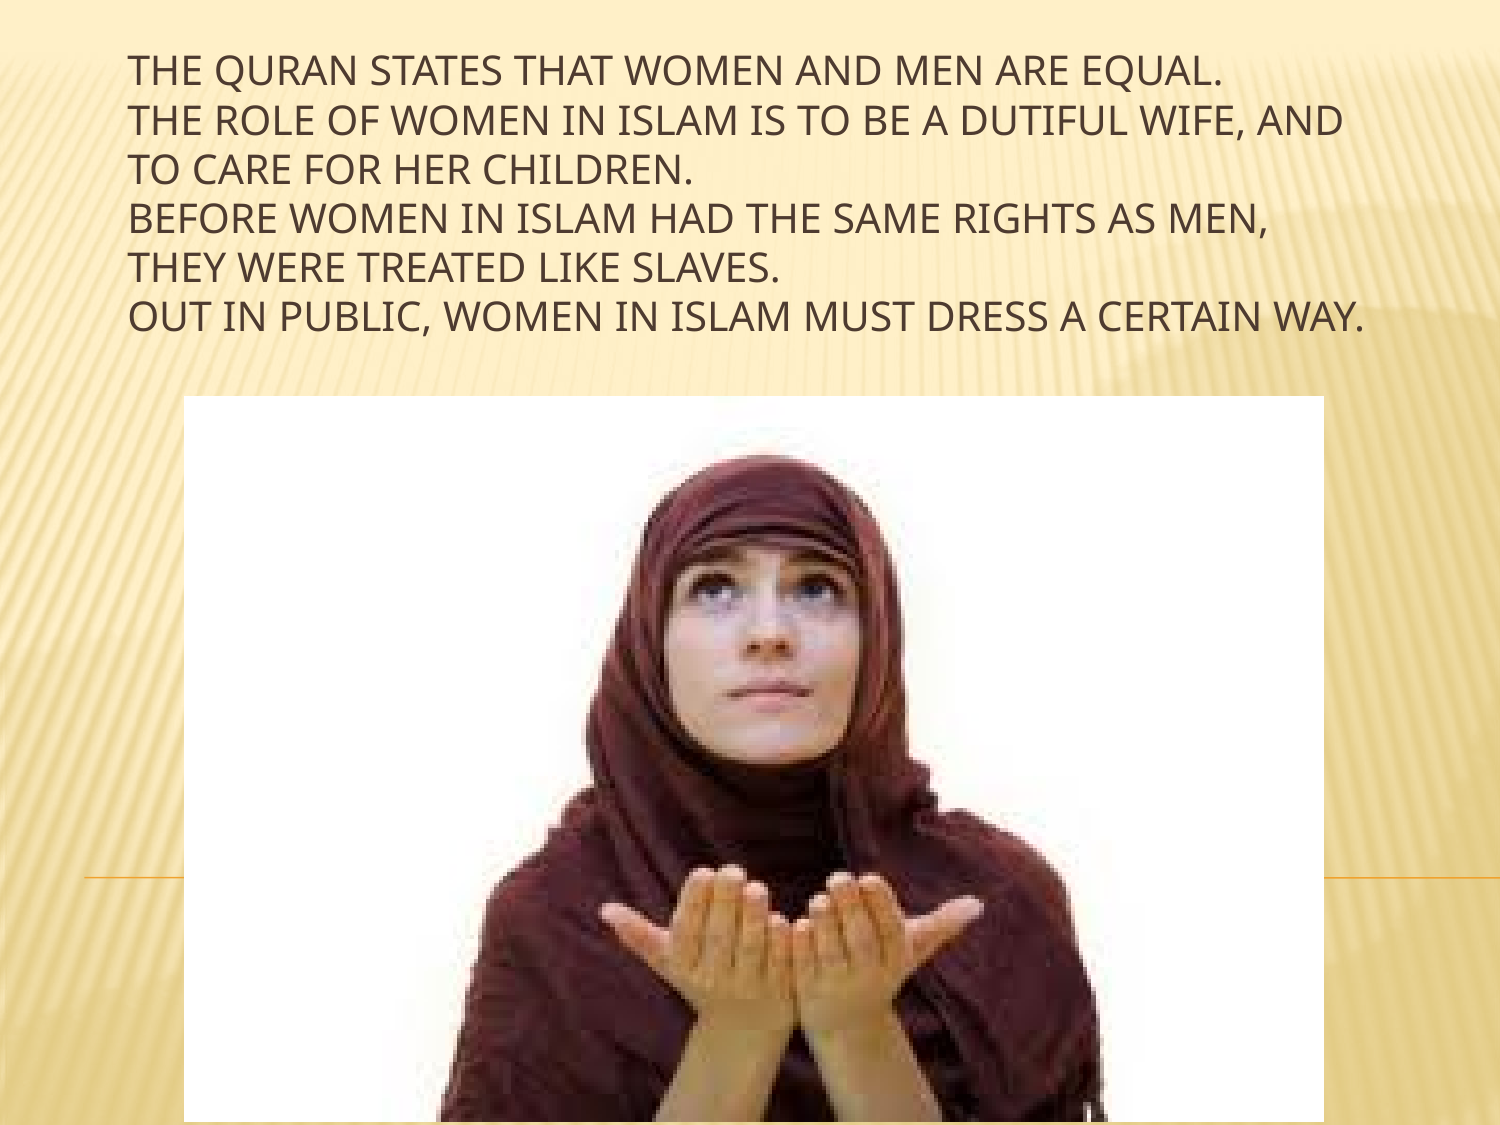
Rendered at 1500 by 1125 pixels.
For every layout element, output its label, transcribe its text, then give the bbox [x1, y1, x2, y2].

picture [183, 395, 1324, 1122]
title The Quran states that women and men are equal. The role of women in Islam is to be a dutiful wife, and to care for her children. Before women in Islam had the same rights as men, they were treated like slaves. Out in public, women in Islam must dress a certain way. [112, 37, 1388, 400]
